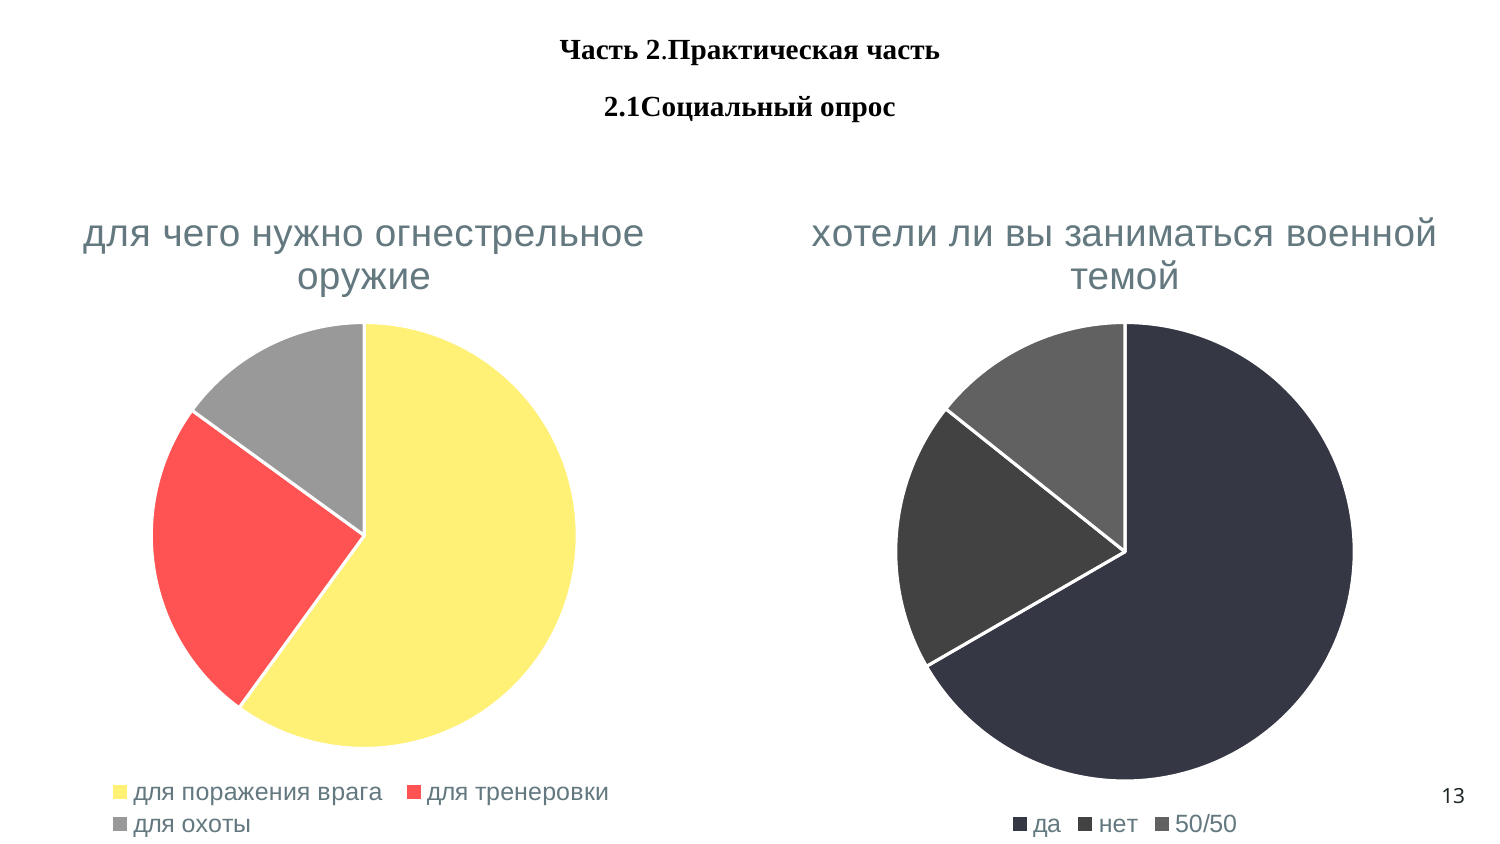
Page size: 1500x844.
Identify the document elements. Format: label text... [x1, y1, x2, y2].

chart [0, 176, 1500, 844]
text_box Часть 2.Практическая часть 2.1Социальный опрос [374, 17, 1125, 130]
